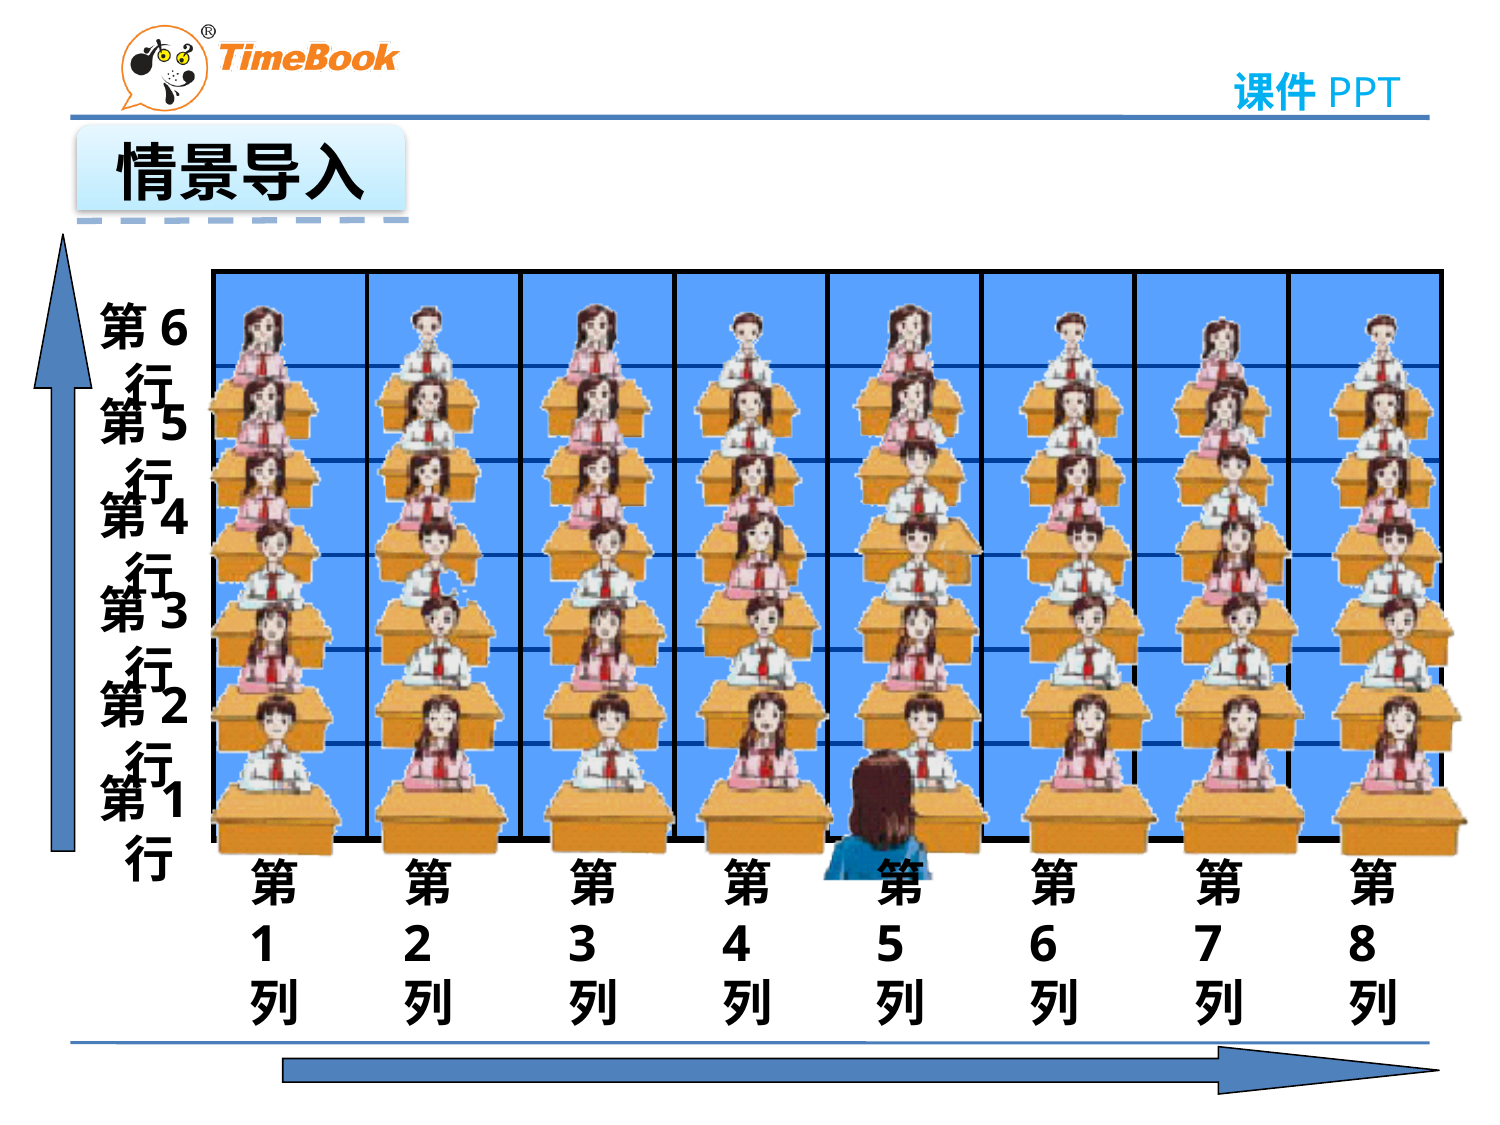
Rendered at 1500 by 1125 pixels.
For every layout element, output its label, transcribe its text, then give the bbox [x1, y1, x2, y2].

text_box [366, 271, 520, 293]
picture [118, 22, 408, 113]
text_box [234, 843, 1405, 1040]
text_box [1135, 271, 1289, 293]
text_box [61, 287, 238, 836]
text_box [282, 1048, 1440, 1095]
text_box [674, 271, 828, 293]
text_box [1289, 271, 1442, 293]
text_box [213, 271, 366, 293]
picture [161, 294, 1500, 929]
text_box [34, 233, 75, 852]
text_box [520, 271, 674, 293]
text_box [981, 271, 1135, 293]
text_box [828, 271, 981, 293]
text_box 情景导入 [76, 124, 406, 212]
